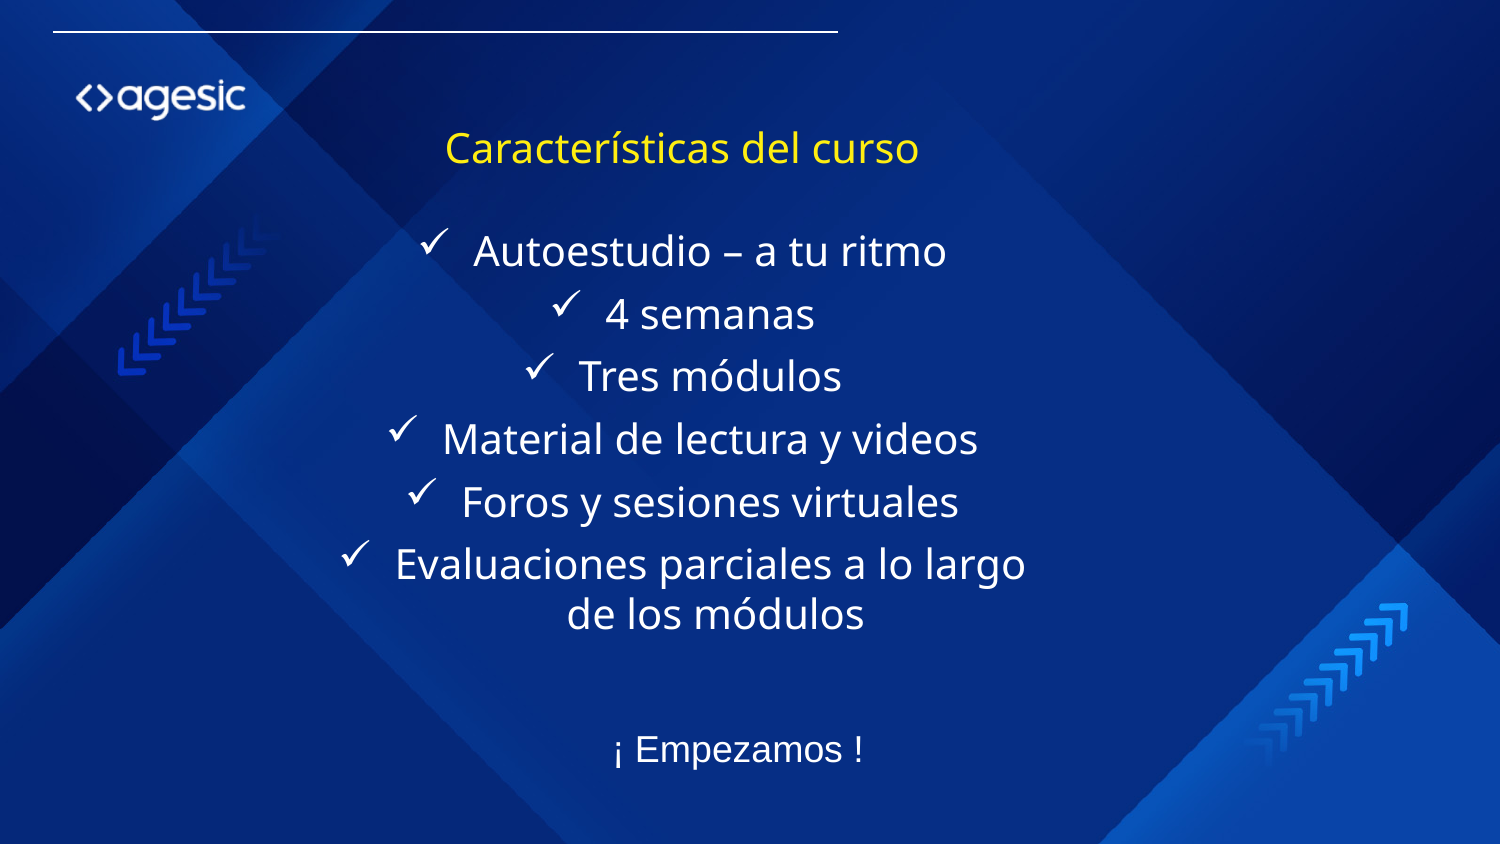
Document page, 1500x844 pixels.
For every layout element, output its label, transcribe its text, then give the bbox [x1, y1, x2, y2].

text_box ¡ Empezamos ! [324, 717, 1152, 777]
text_box Características del curso [305, 114, 1059, 180]
text_box Autoestudio – a tu ritmo 4 semanas Tres módulos Material de lectura y videos Foros y sesiones virtuales Evaluaciones parciales a lo largo de los módulos [305, 217, 1059, 646]
picture [0, 0, 1500, 844]
